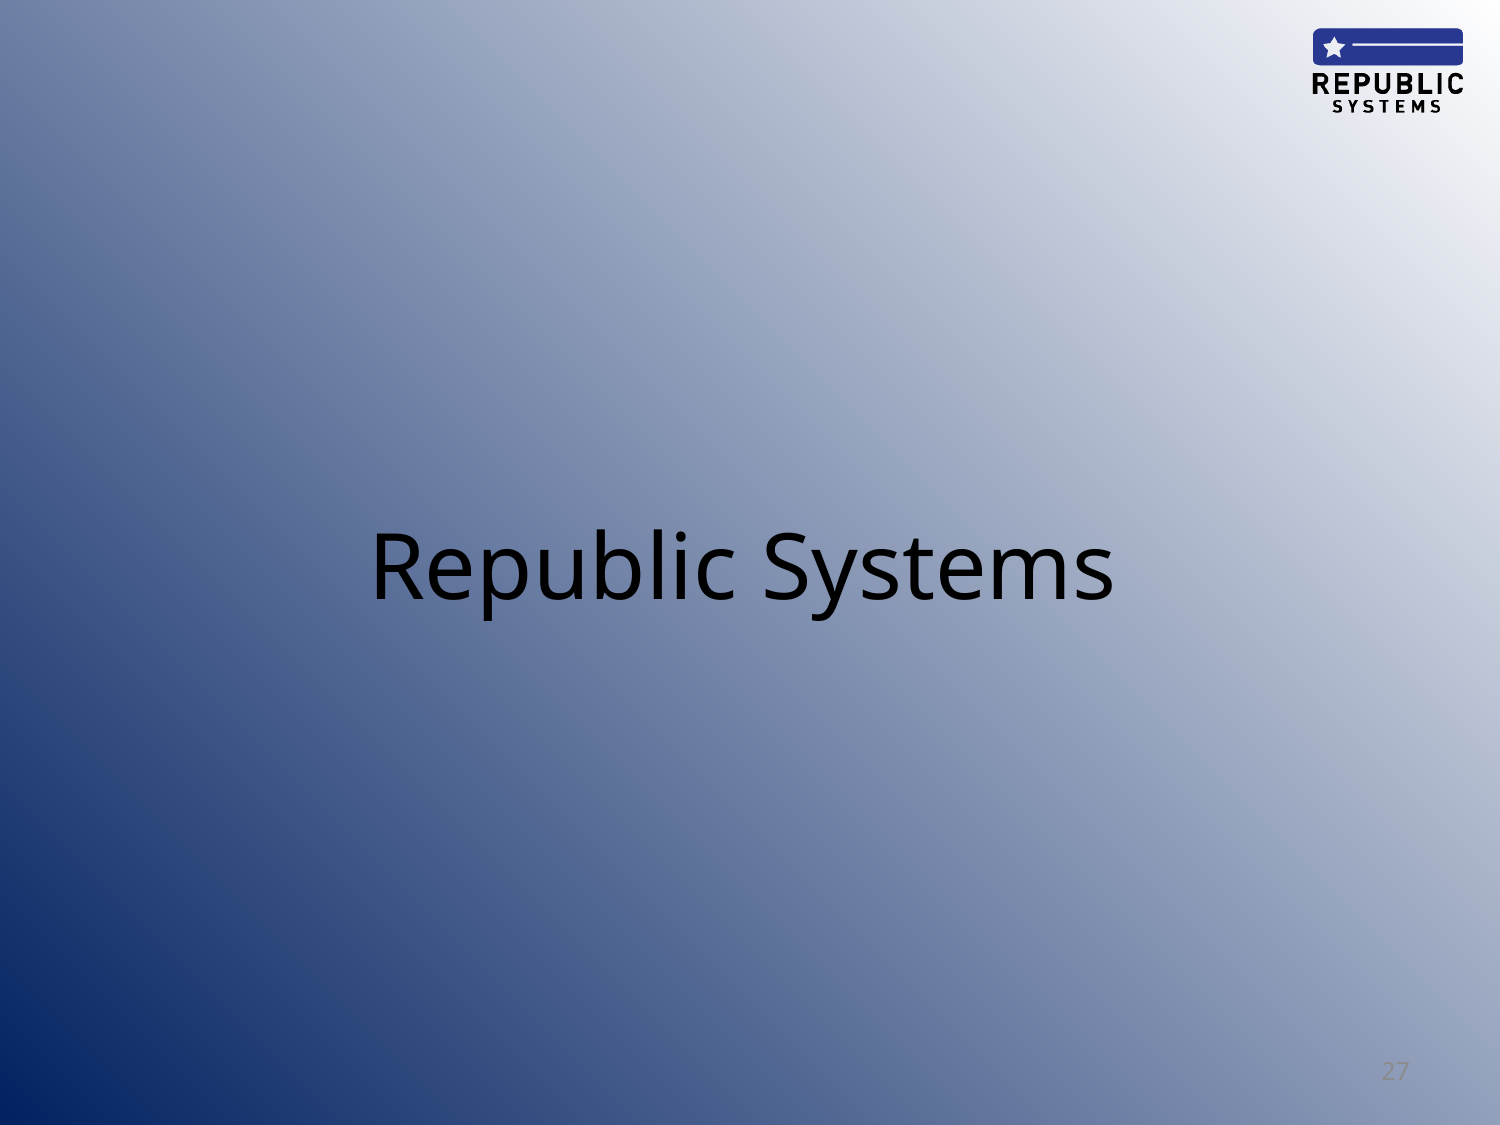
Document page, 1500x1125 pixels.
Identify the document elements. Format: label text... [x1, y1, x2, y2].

picture [1312, 28, 1463, 113]
slide_number 27 [1074, 1042, 1425, 1103]
title Republic Systems [142, 469, 1343, 657]
